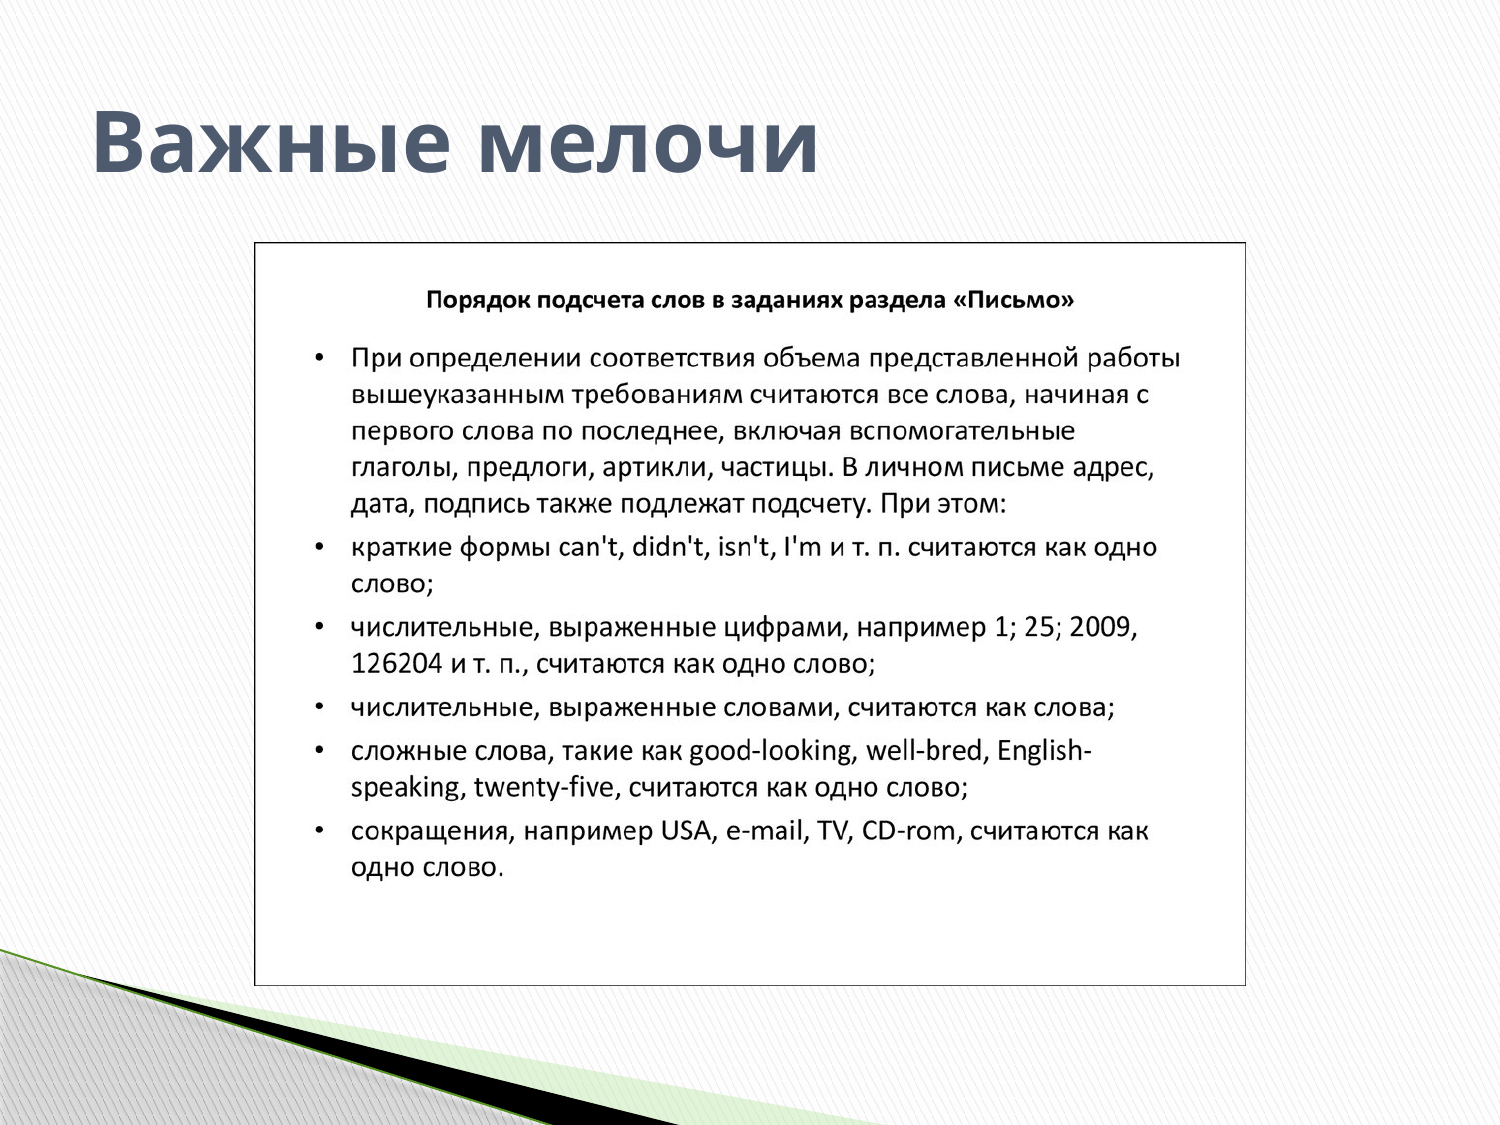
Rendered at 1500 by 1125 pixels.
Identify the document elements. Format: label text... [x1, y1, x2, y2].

title Важные мелочи [75, 45, 1425, 233]
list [254, 242, 1246, 986]
